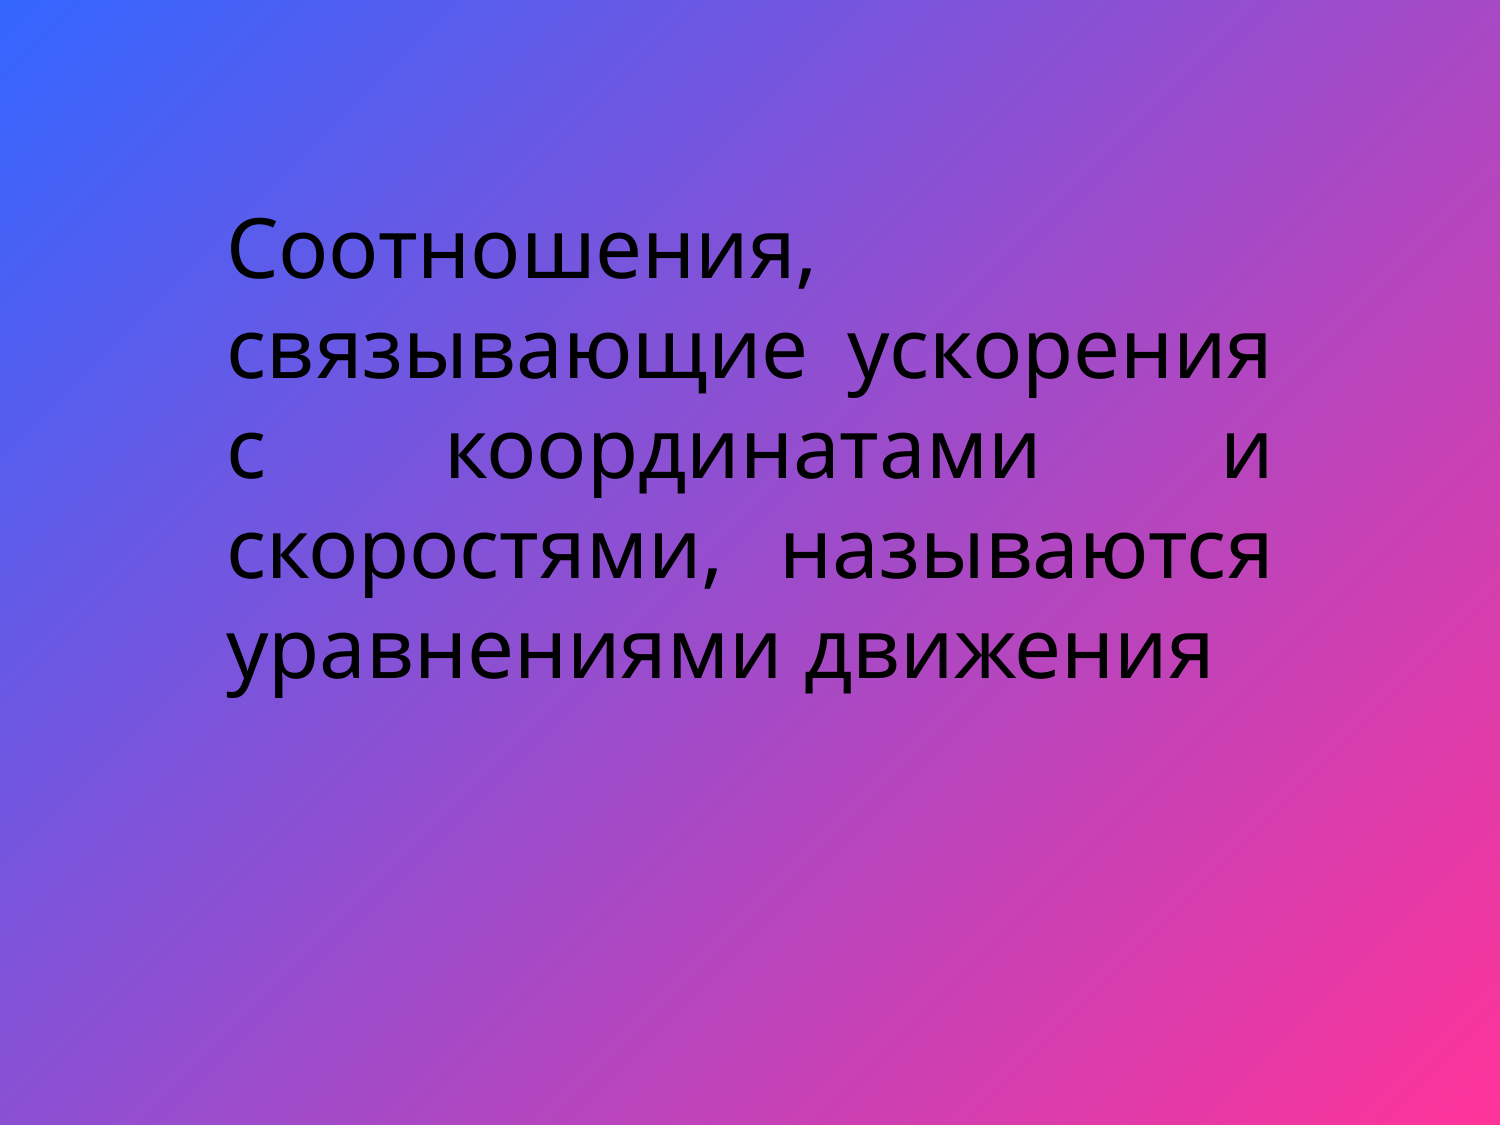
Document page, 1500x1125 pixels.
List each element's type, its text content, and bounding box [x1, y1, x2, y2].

subtitle Соотношения, связывающие ускорения с координатами и скоростями, называются уравнениями движения [210, 187, 1289, 1008]
